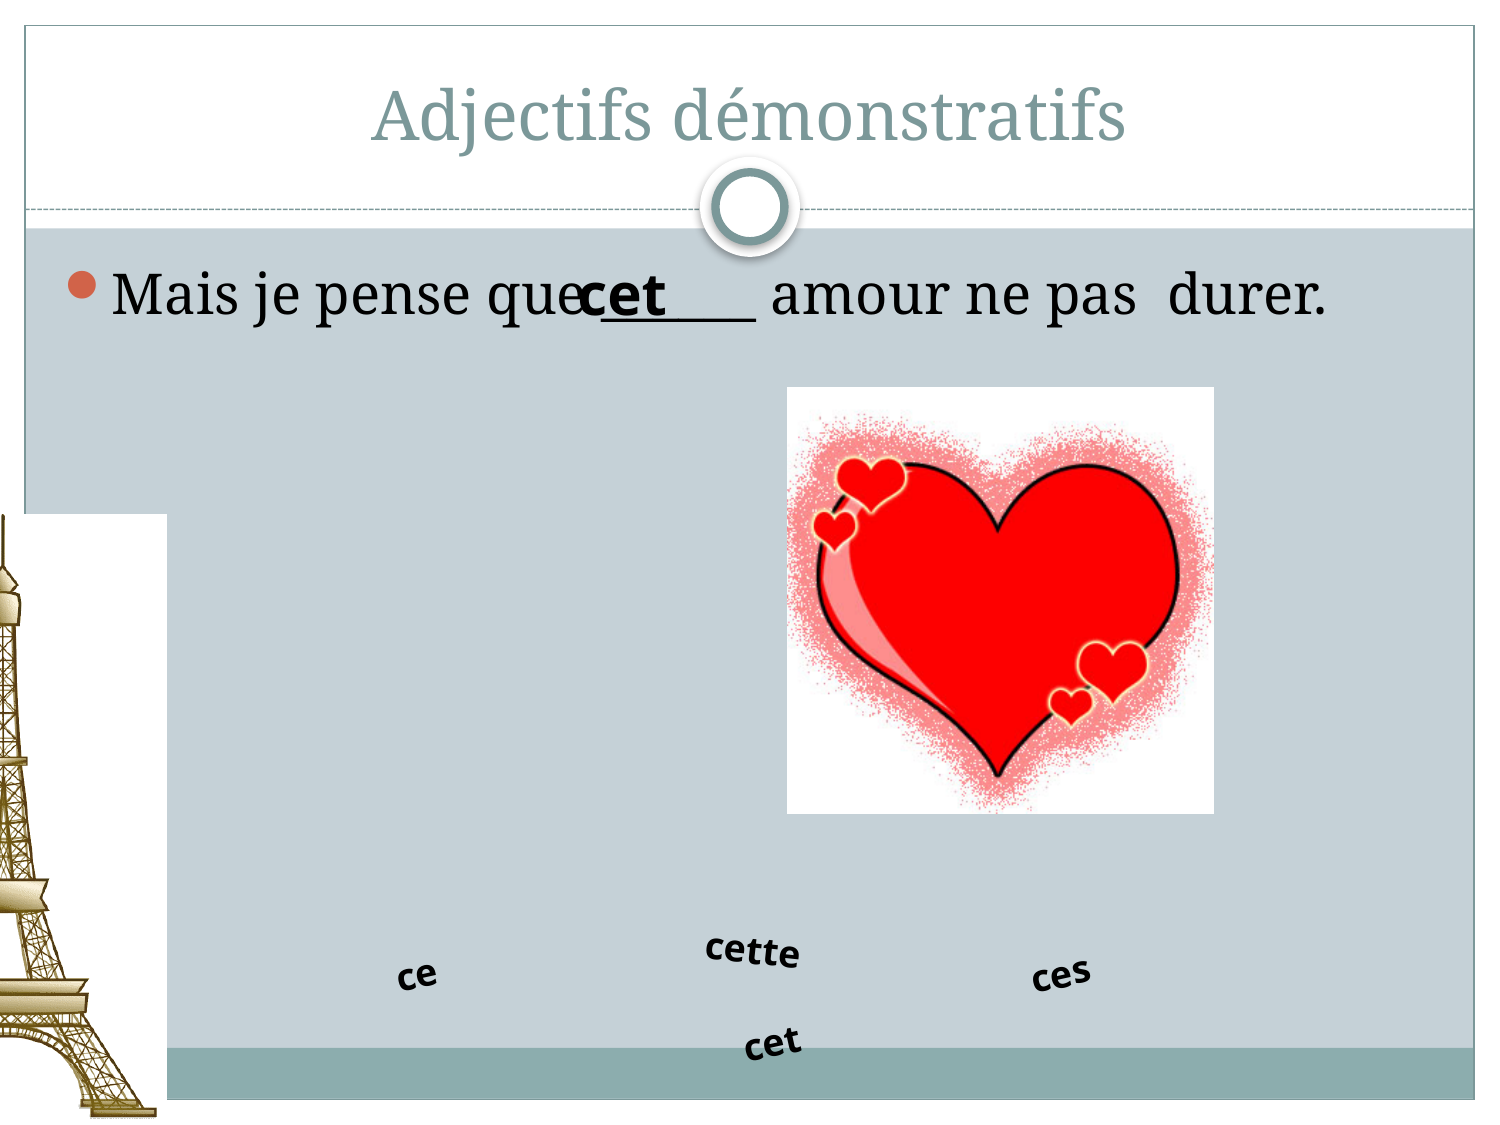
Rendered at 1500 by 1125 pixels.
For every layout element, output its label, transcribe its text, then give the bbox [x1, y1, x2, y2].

picture [0, 514, 167, 1125]
text_box cette [687, 912, 942, 991]
title Adjectifs démonstratifs [49, 37, 1450, 162]
text_box cet [722, 964, 996, 1081]
text_box ces [1010, 855, 1463, 1012]
text_box ce [375, 930, 484, 1010]
text_box cet [562, 249, 863, 335]
picture [787, 387, 1214, 814]
list Mais je pense que ______ amour ne pas durer. [49, 250, 1445, 863]
